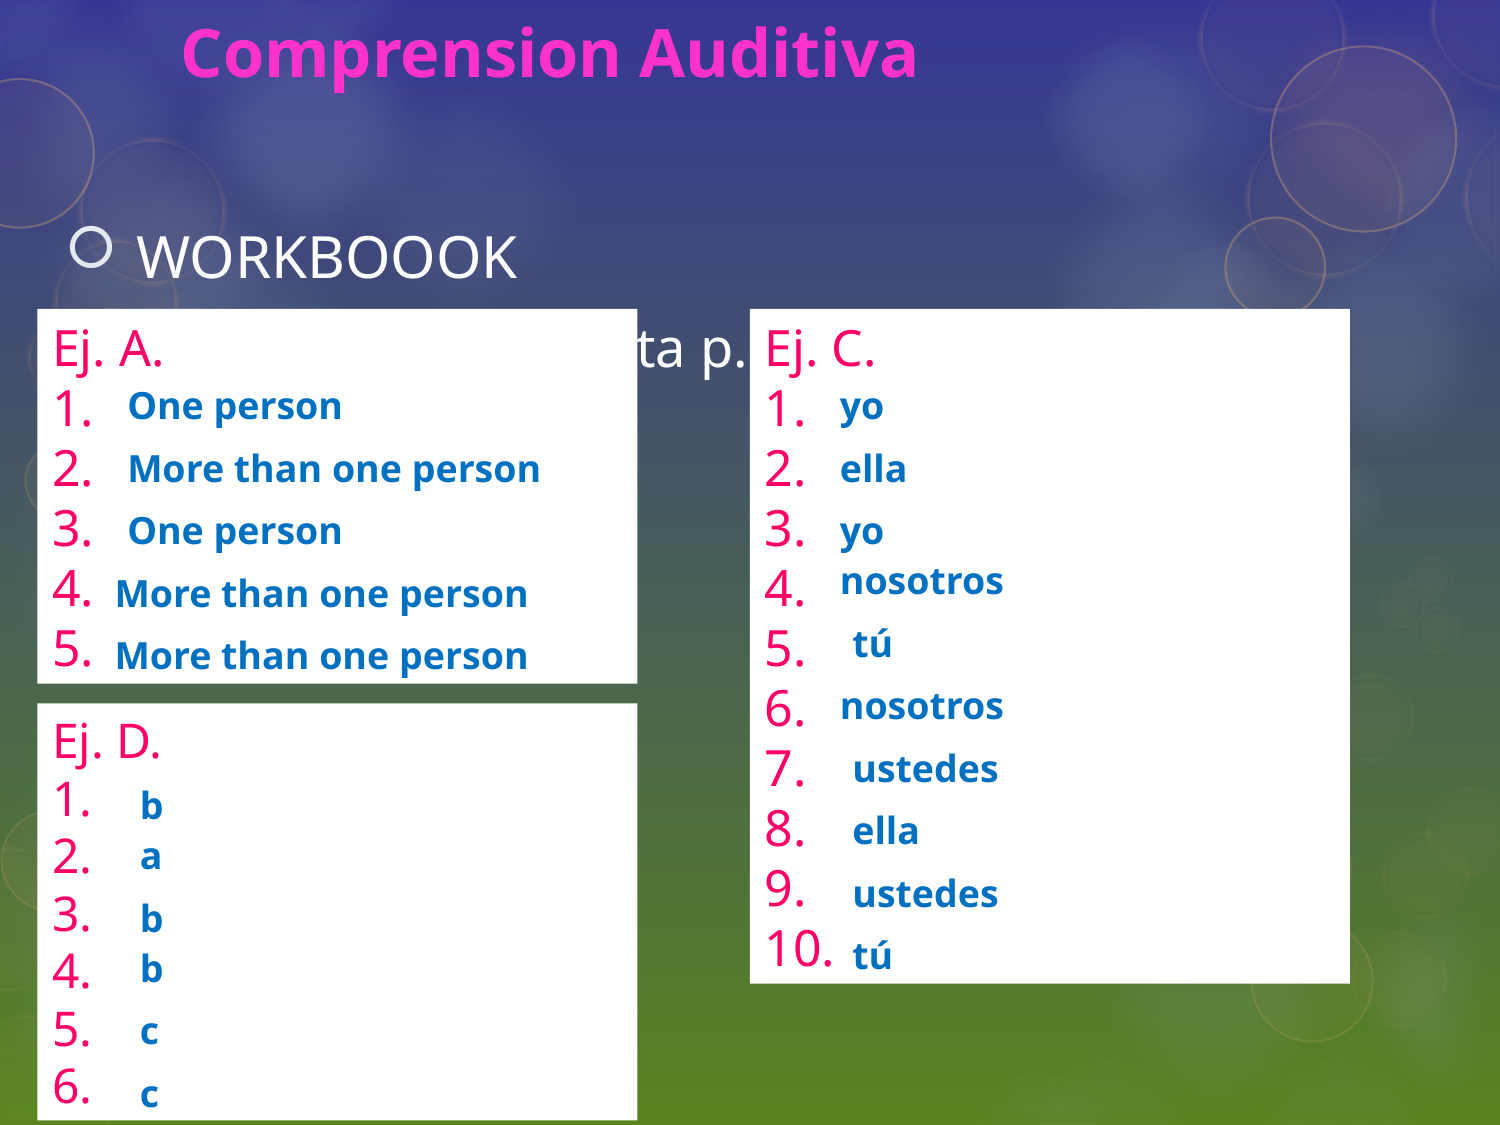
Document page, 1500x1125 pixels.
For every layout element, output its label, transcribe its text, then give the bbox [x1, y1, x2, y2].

text_box b [124, 887, 425, 937]
text_box Ej. D. 1. 2. 3. 4. 5. 6. [37, 703, 638, 1121]
list WORKBOOOK Escucha y completa p. 4.23 [50, 212, 1219, 488]
text_box Ej. A. 1. 2. 3. 4. 5. [37, 308, 638, 684]
text_box More than one person [112, 437, 638, 498]
text_box More than one person [99, 562, 625, 623]
text_box b [124, 937, 425, 998]
text_box yo [824, 374, 1125, 435]
text_box c [124, 1062, 425, 1123]
text_box nosotros [824, 549, 1125, 610]
text_box Ej. C. 1. 2. 3. 4. 5. 6. 7. 8. 9. 10. [749, 308, 1350, 984]
text_box tú [837, 612, 1138, 673]
text_box More than one person [99, 624, 625, 685]
title Comprension Auditiva [165, 0, 1335, 127]
text_box c [124, 999, 425, 1060]
text_box One person [112, 374, 413, 435]
text_box ella [837, 799, 1138, 860]
text_box nosotros [824, 674, 1125, 735]
text_box b [124, 774, 425, 824]
text_box ustedes [837, 737, 1138, 798]
text_box a [124, 824, 425, 885]
text_box ustedes [837, 862, 1138, 923]
text_box ella [824, 437, 1125, 498]
text_box One person [112, 499, 413, 560]
text_box yo [824, 499, 1125, 549]
text_box tú [837, 924, 1138, 985]
